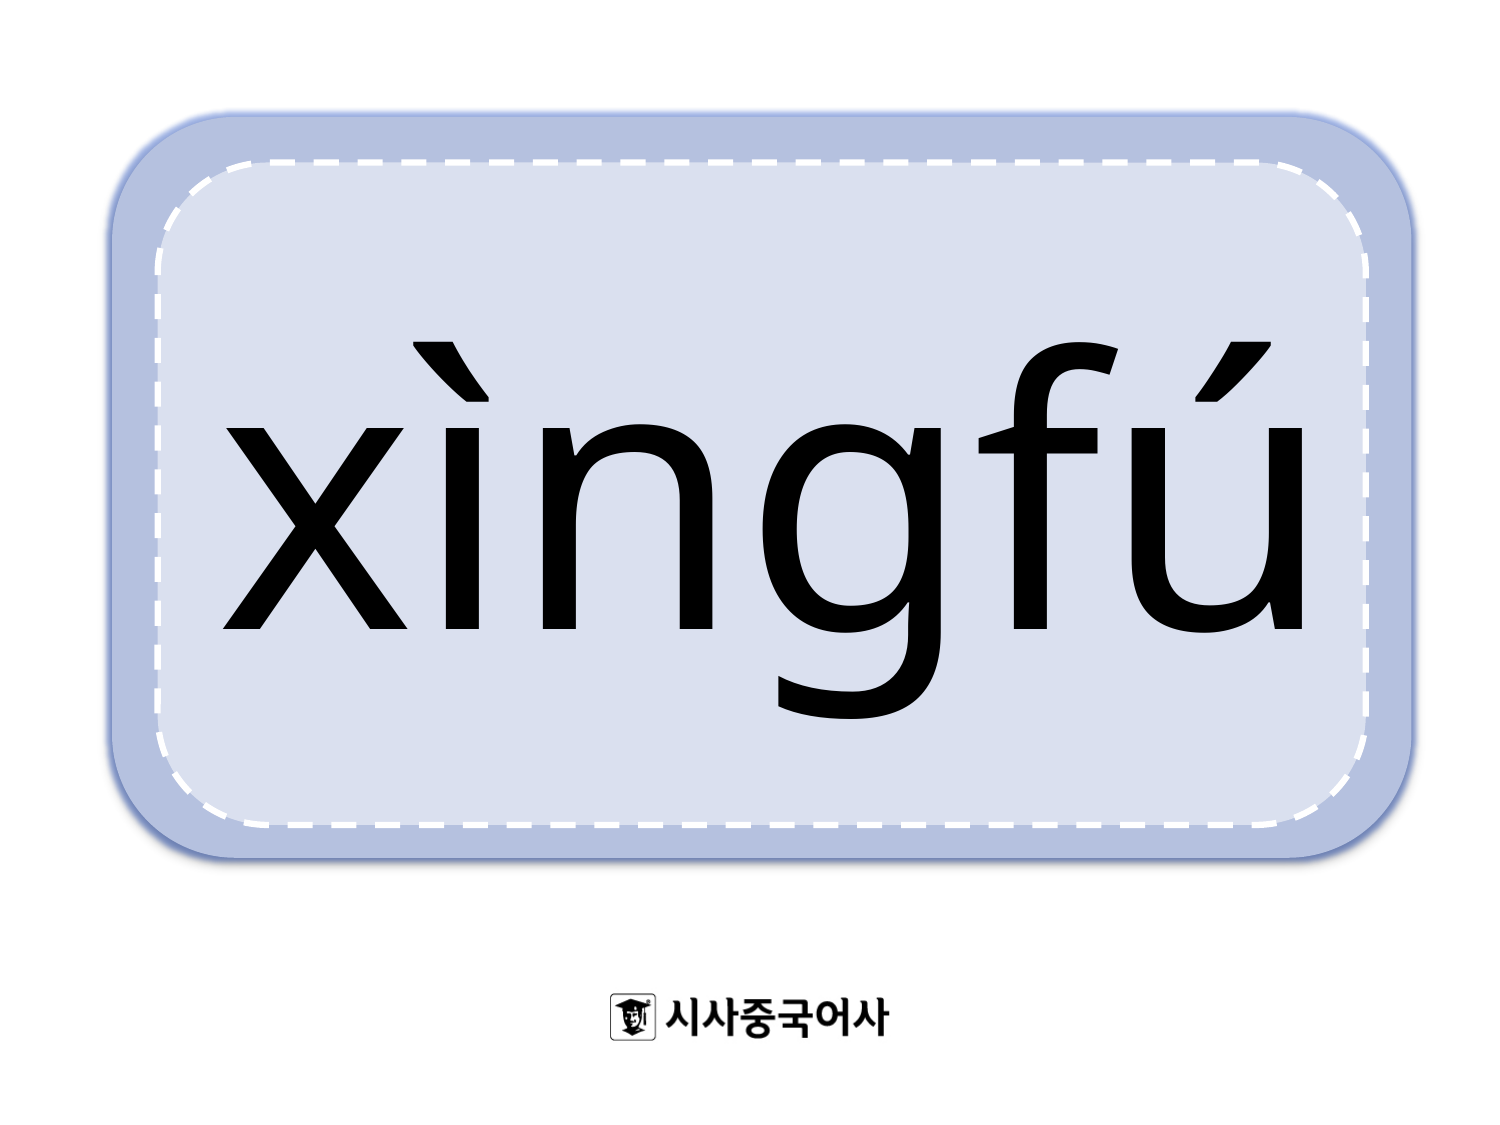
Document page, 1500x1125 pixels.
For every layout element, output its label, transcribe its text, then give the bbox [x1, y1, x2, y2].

picture [602, 987, 898, 1047]
text_box xìngfú [171, 148, 1380, 811]
